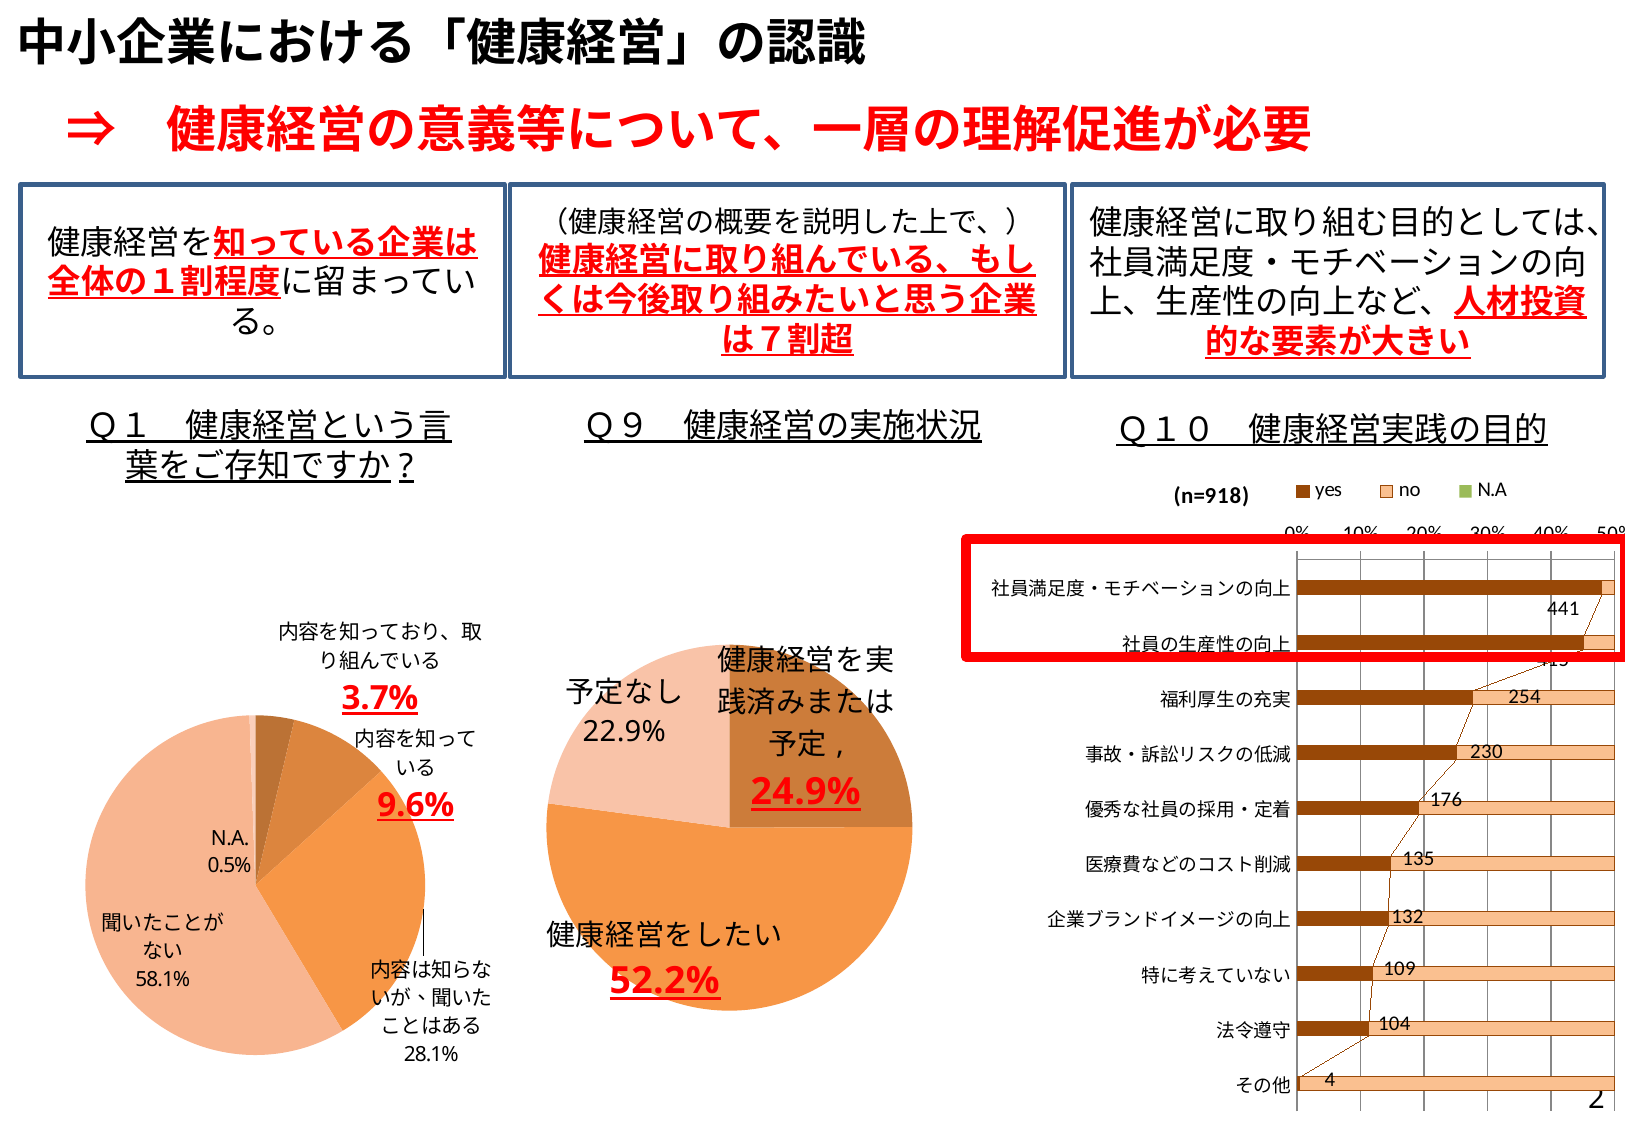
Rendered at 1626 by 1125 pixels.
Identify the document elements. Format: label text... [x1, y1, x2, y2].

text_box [363, 184, 963, 1125]
text_box ⇒ 健康経営の意義等について、一層の理解促進が必要 [1, 89, 1625, 159]
text_box 中小企業における「健康経営」の認識 [1, 3, 1625, 72]
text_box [0, 184, 361, 1125]
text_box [965, 184, 1625, 1125]
